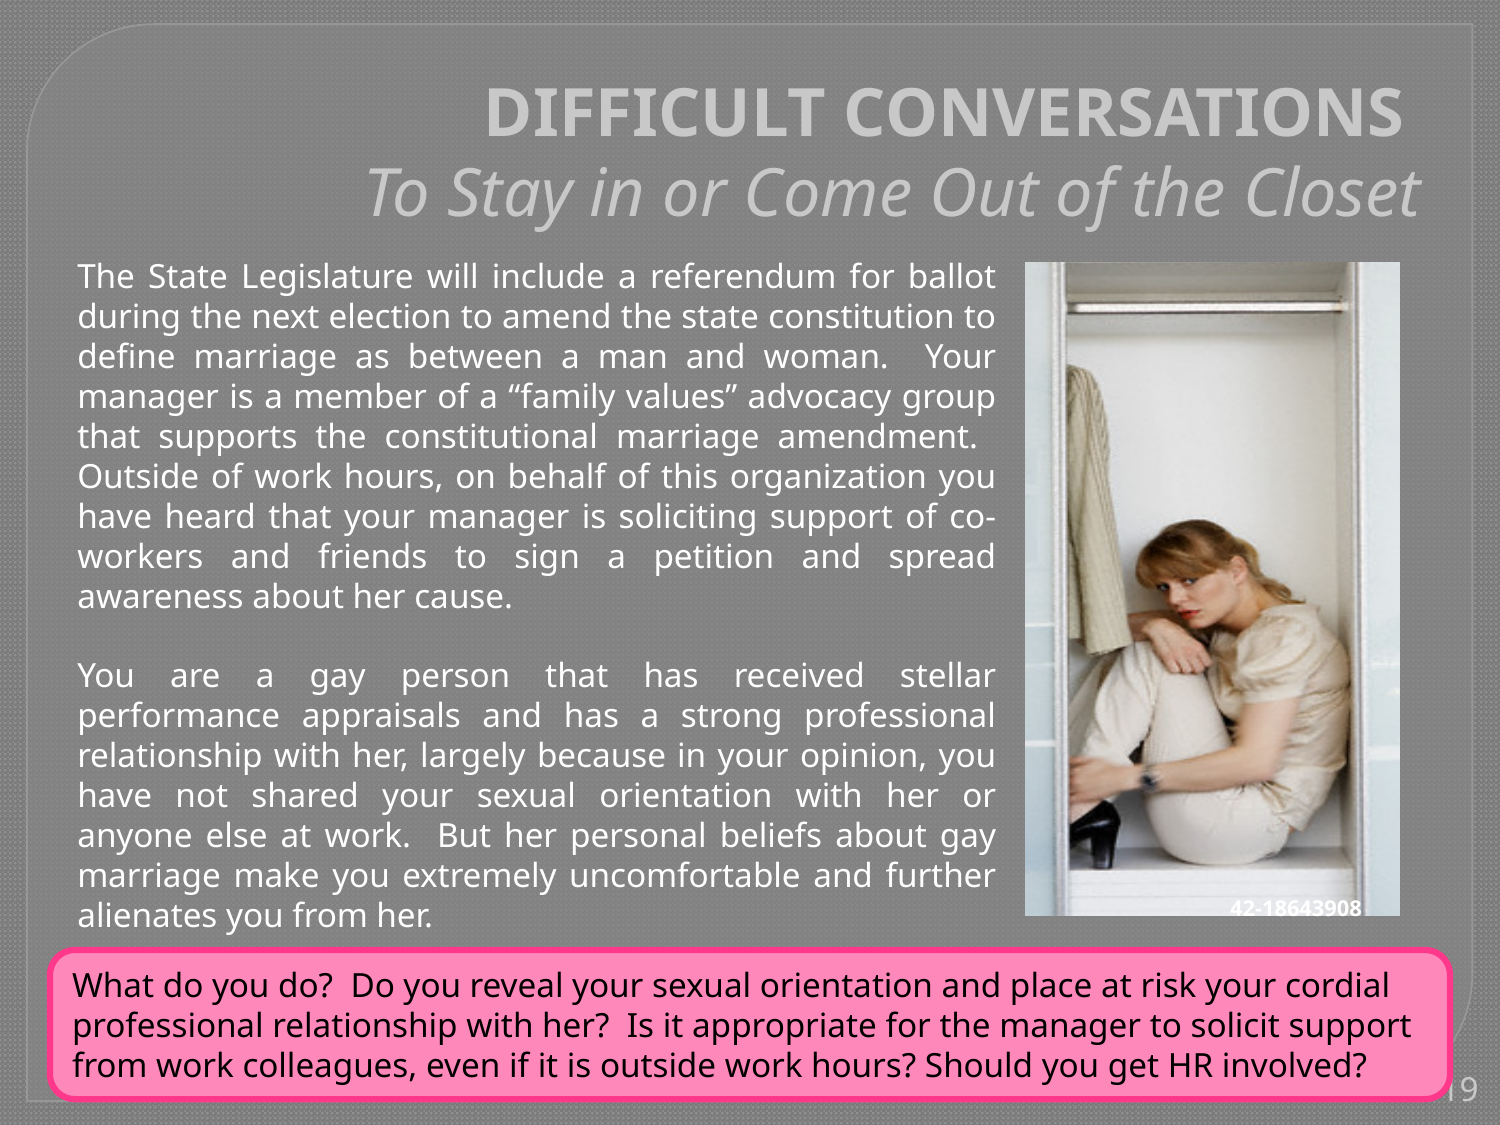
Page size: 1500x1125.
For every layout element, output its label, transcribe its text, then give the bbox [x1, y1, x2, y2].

picture [1024, 262, 1401, 917]
text_box The State Legislature will include a referendum for ballot during the next election to amend the state constitution to define marriage as between a man and woman. Your manager is a member of a “family values” advocacy group that supports the constitutional marriage amendment. Outside of work hours, on behalf of this organization you have heard that your manager is soliciting support of co-workers and friends to sign a petition and spread awareness about her cause. You are a gay person that has received stellar performance appraisals and has a strong professional relationship with her, largely because in your opinion, you have not shared your sexual orientation with her or anyone else at work. But her personal beliefs about gay marriage make you extremely uncomfortable and further alienates you from her. [62, 248, 1013, 942]
text_box What do you do? Do you reveal your sexual orientation and place at risk your cordial professional relationship with her? Is it appropriate for the manager to solicit support from work colleagues, even if it is outside work hours? Should you get HR involved? [46, 946, 1454, 1103]
title Difficult Conversations To Stay in or Come Out of the Closet [24, 0, 1438, 238]
slide_number 19 [1417, 1068, 1494, 1114]
